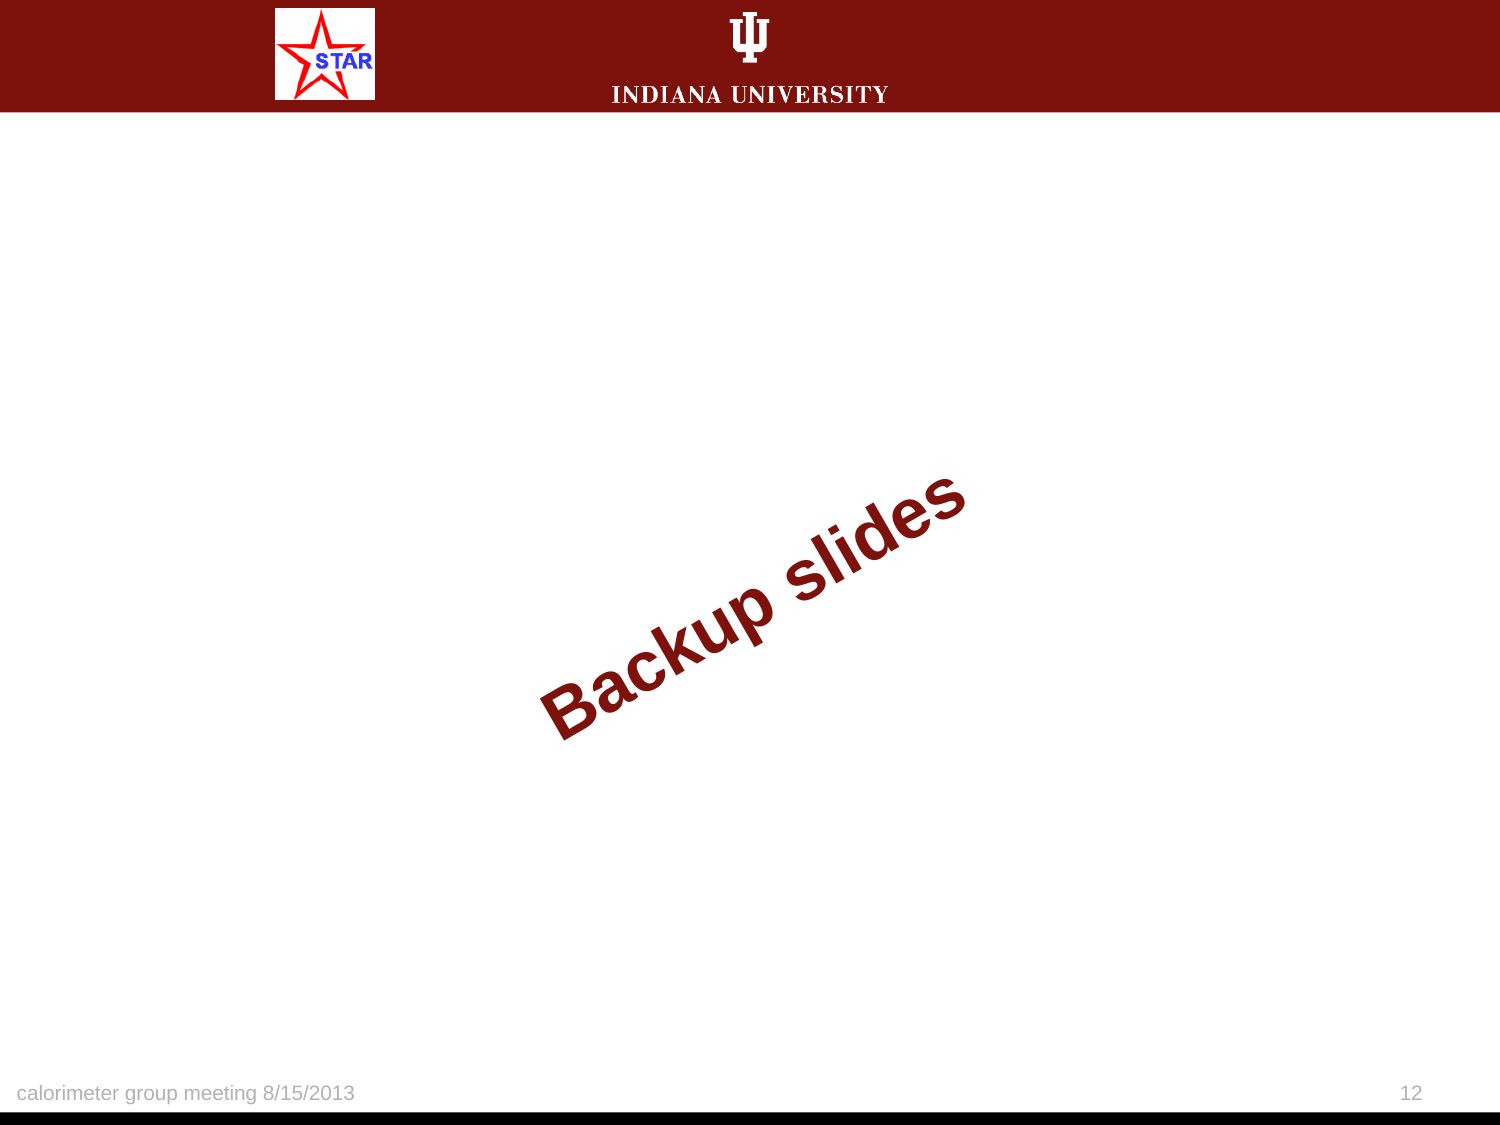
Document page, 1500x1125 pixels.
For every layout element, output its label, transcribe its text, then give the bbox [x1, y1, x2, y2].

title Backup slides [150, 223, 1354, 977]
picture [275, 8, 375, 100]
picture [612, 12, 888, 103]
